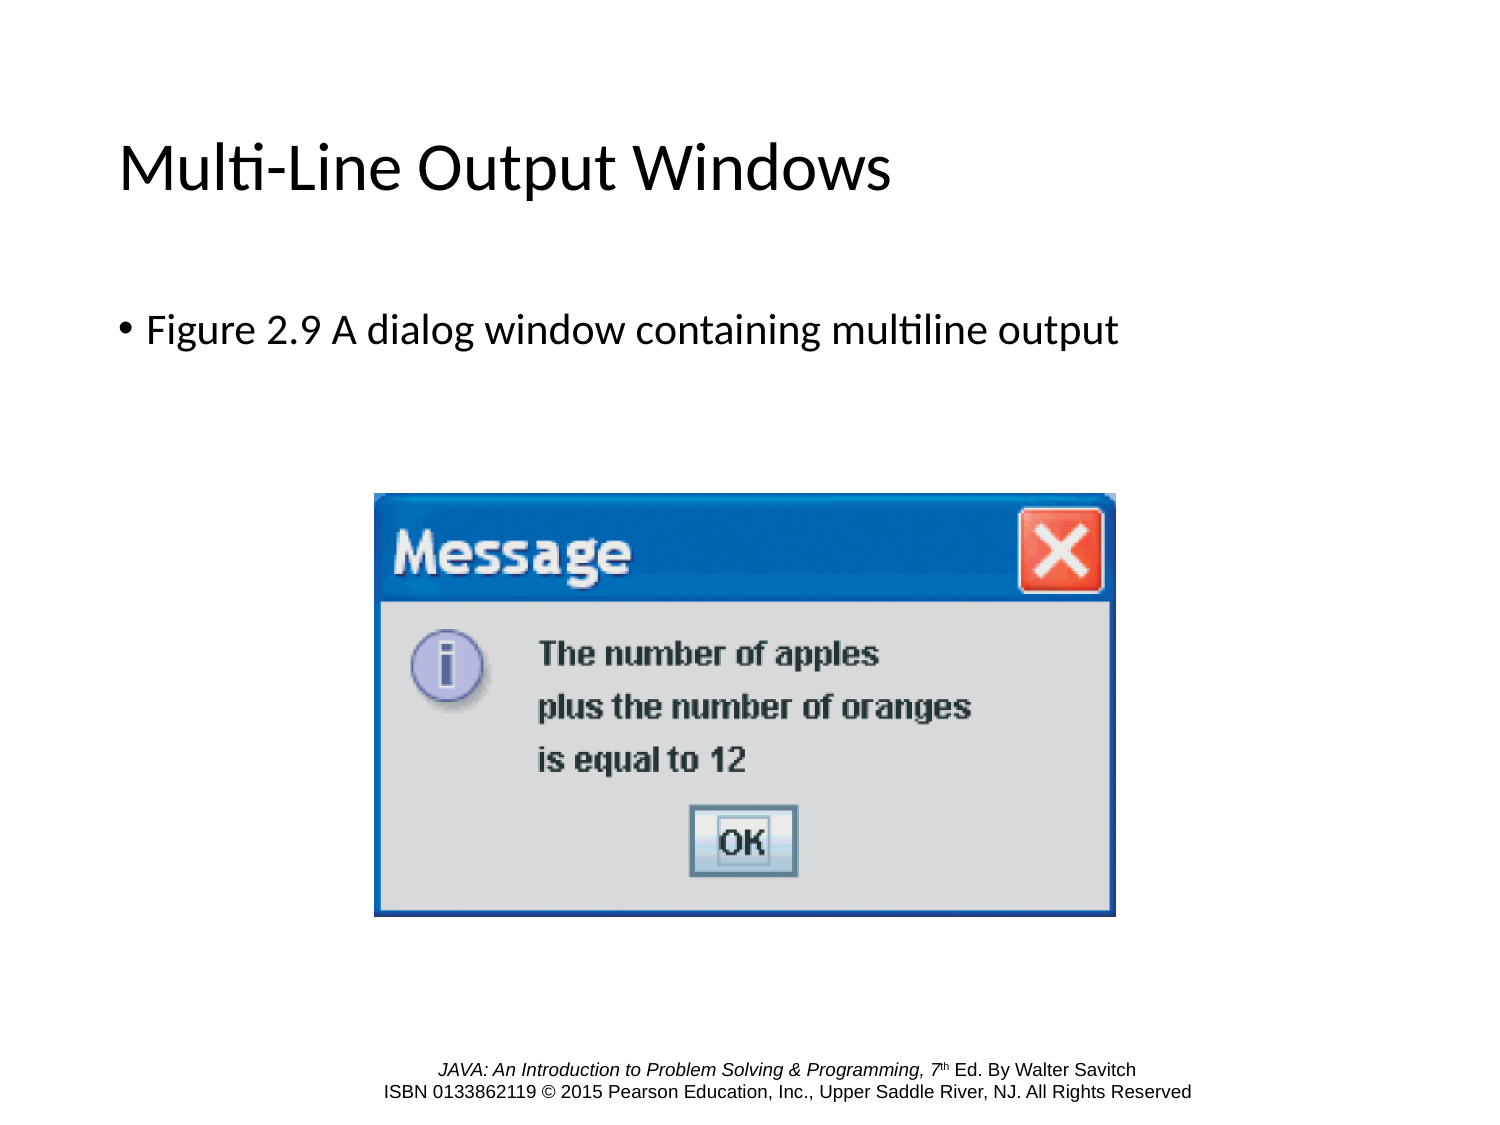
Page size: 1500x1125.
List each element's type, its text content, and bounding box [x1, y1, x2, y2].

title Multi-Line Output Windows [103, 59, 1397, 278]
picture [374, 493, 1116, 917]
list Figure 2.9 A dialog window containing multiline output [103, 299, 1397, 1014]
